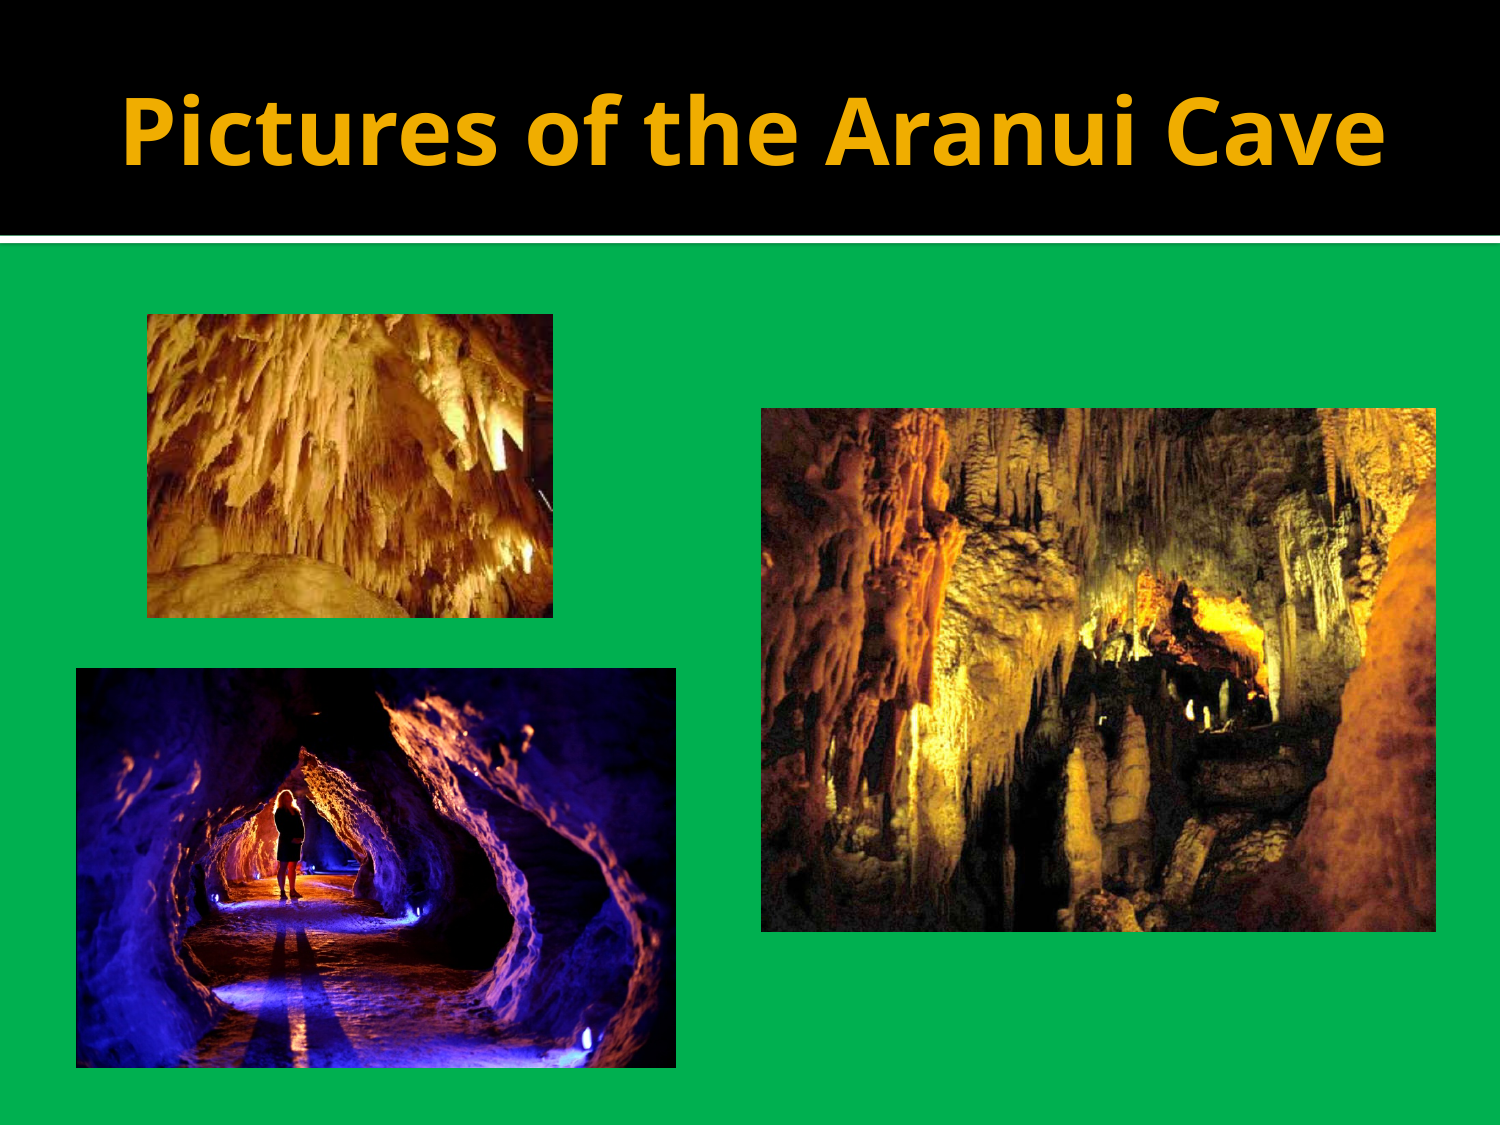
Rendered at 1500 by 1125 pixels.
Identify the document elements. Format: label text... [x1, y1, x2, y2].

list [147, 314, 553, 618]
picture [76, 668, 676, 1068]
picture [761, 408, 1436, 932]
title Pictures of the Aranui Cave [75, 25, 1425, 231]
